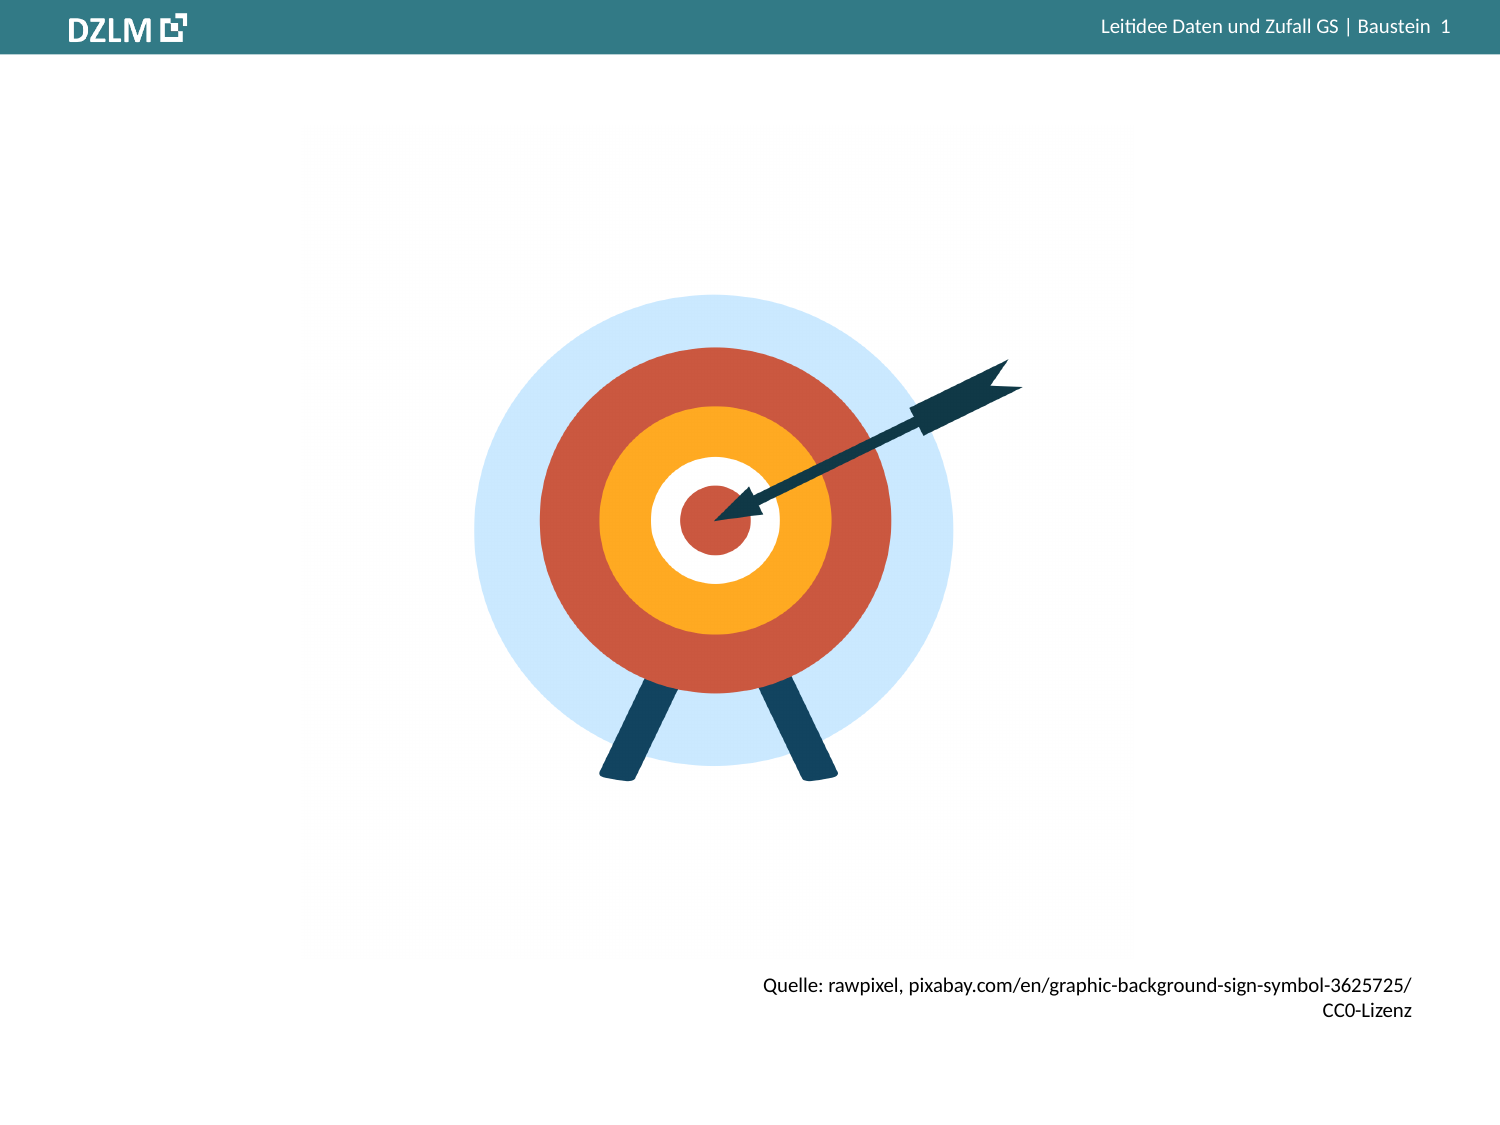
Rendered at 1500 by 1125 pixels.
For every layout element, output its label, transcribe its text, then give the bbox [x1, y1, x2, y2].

picture [300, 125, 1135, 959]
text_box Quelle: rawpixel, pixabay.com/en/graphic-background-sign-symbol-3625725/ CC0-Lizenz [748, 964, 1427, 1029]
